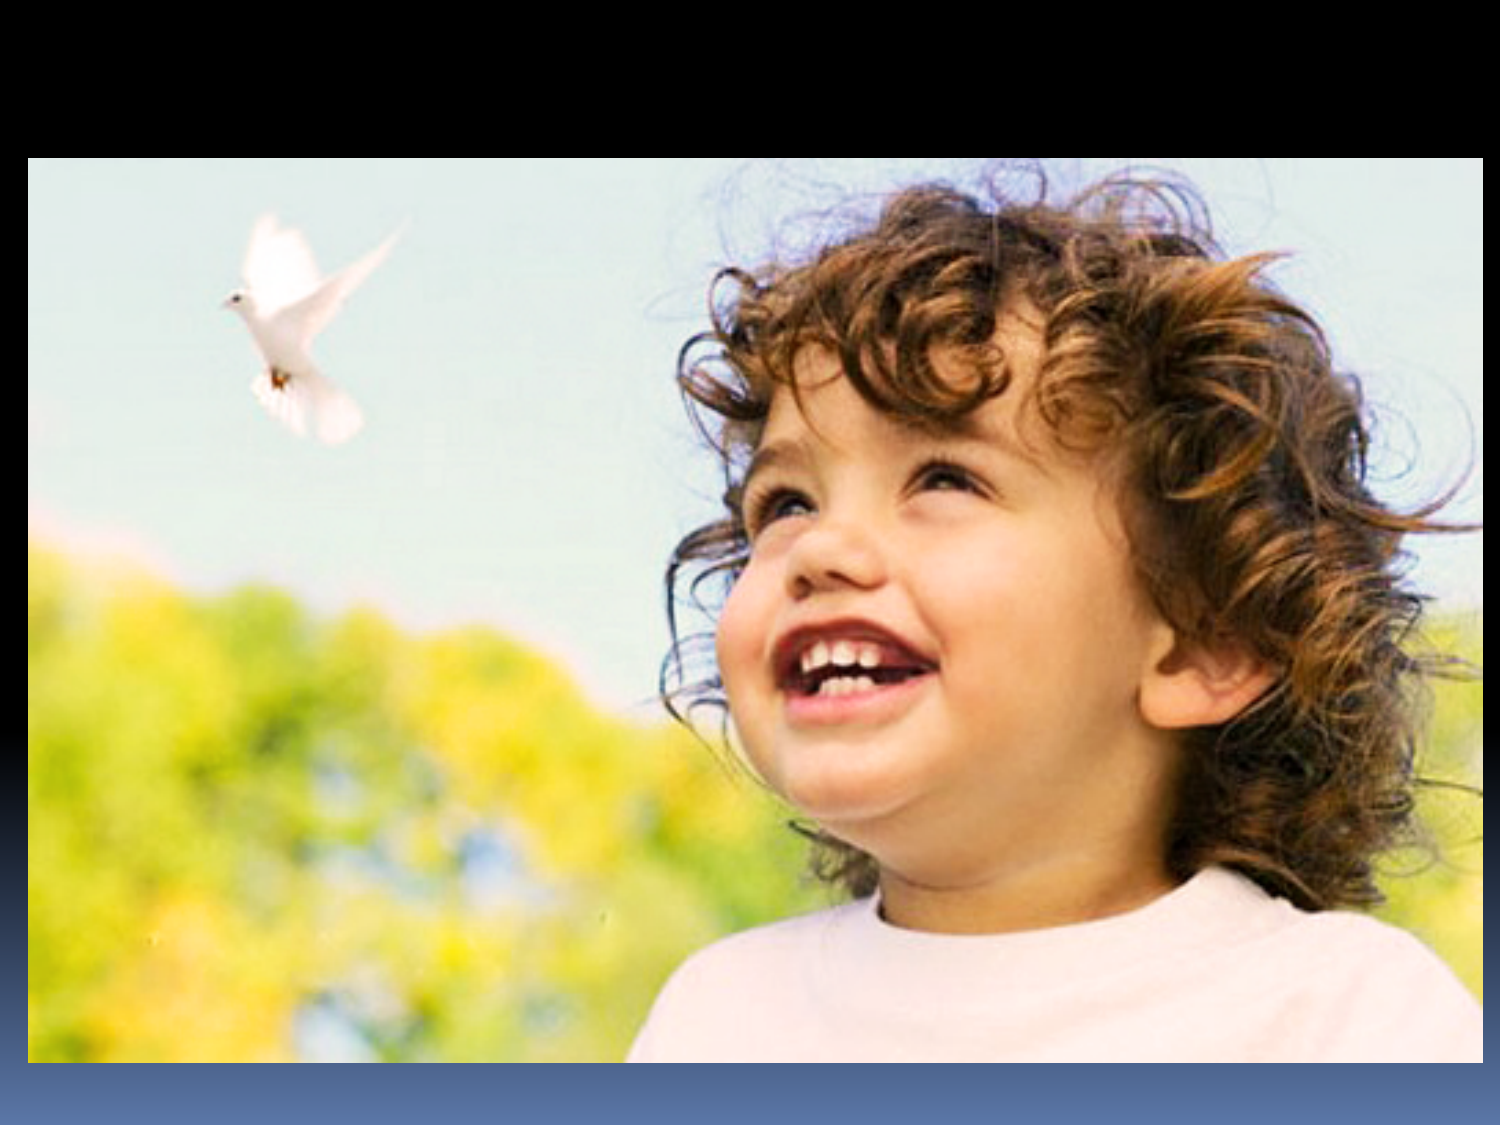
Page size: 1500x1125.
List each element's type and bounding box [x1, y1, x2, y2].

picture [27, 158, 1483, 1064]
